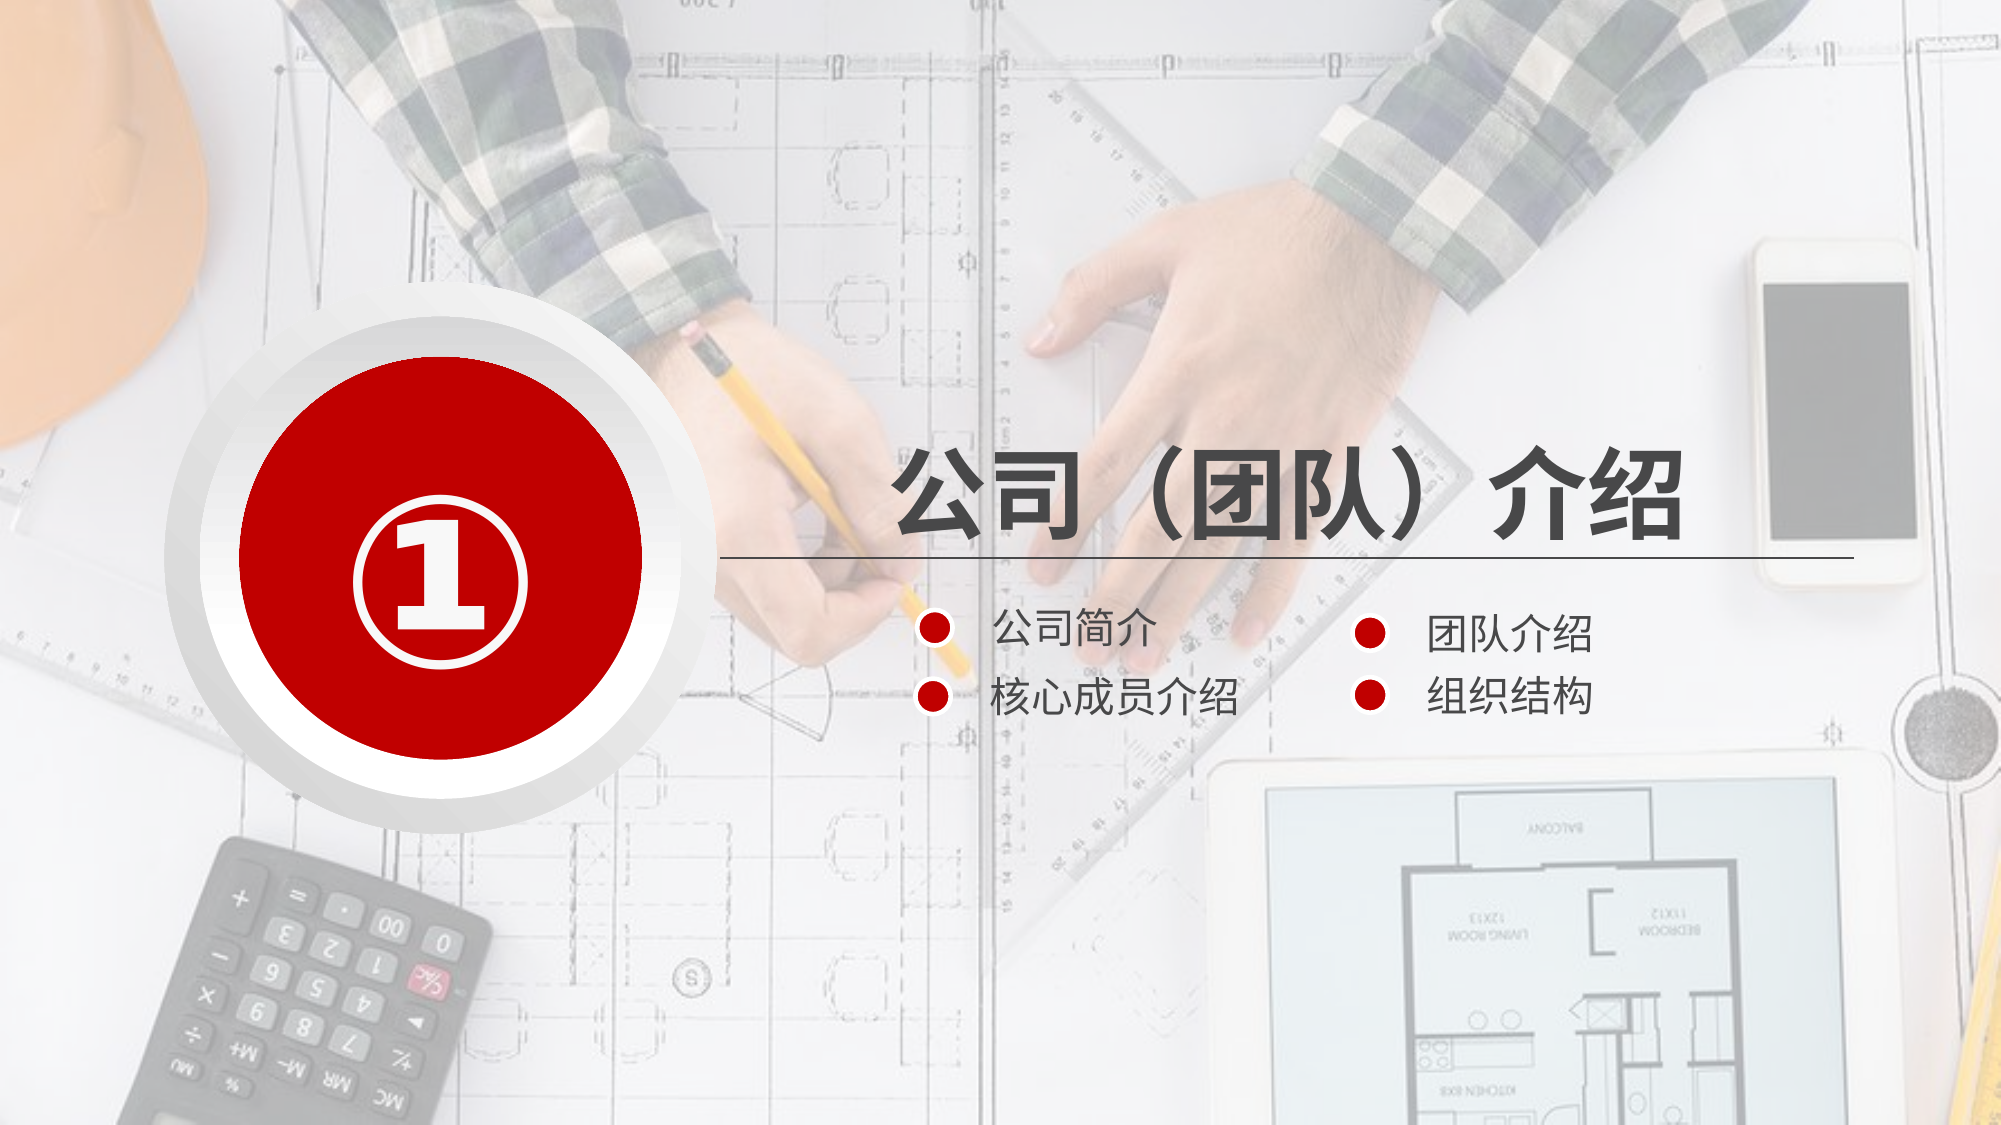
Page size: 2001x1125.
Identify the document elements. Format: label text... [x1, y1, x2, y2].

text_box 组织结构 [1412, 665, 1784, 727]
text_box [164, 281, 717, 834]
text_box 核心成员介绍 [975, 663, 1347, 729]
text_box [1352, 677, 1388, 713]
text_box 公司简介 [976, 594, 1349, 660]
text_box [917, 609, 953, 646]
text_box [915, 678, 951, 715]
text_box 公司（团队）介绍 [774, 423, 1801, 557]
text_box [0, 0, 2001, 1125]
text_box [1352, 615, 1388, 651]
text_box 团队介绍 [1412, 600, 1784, 665]
